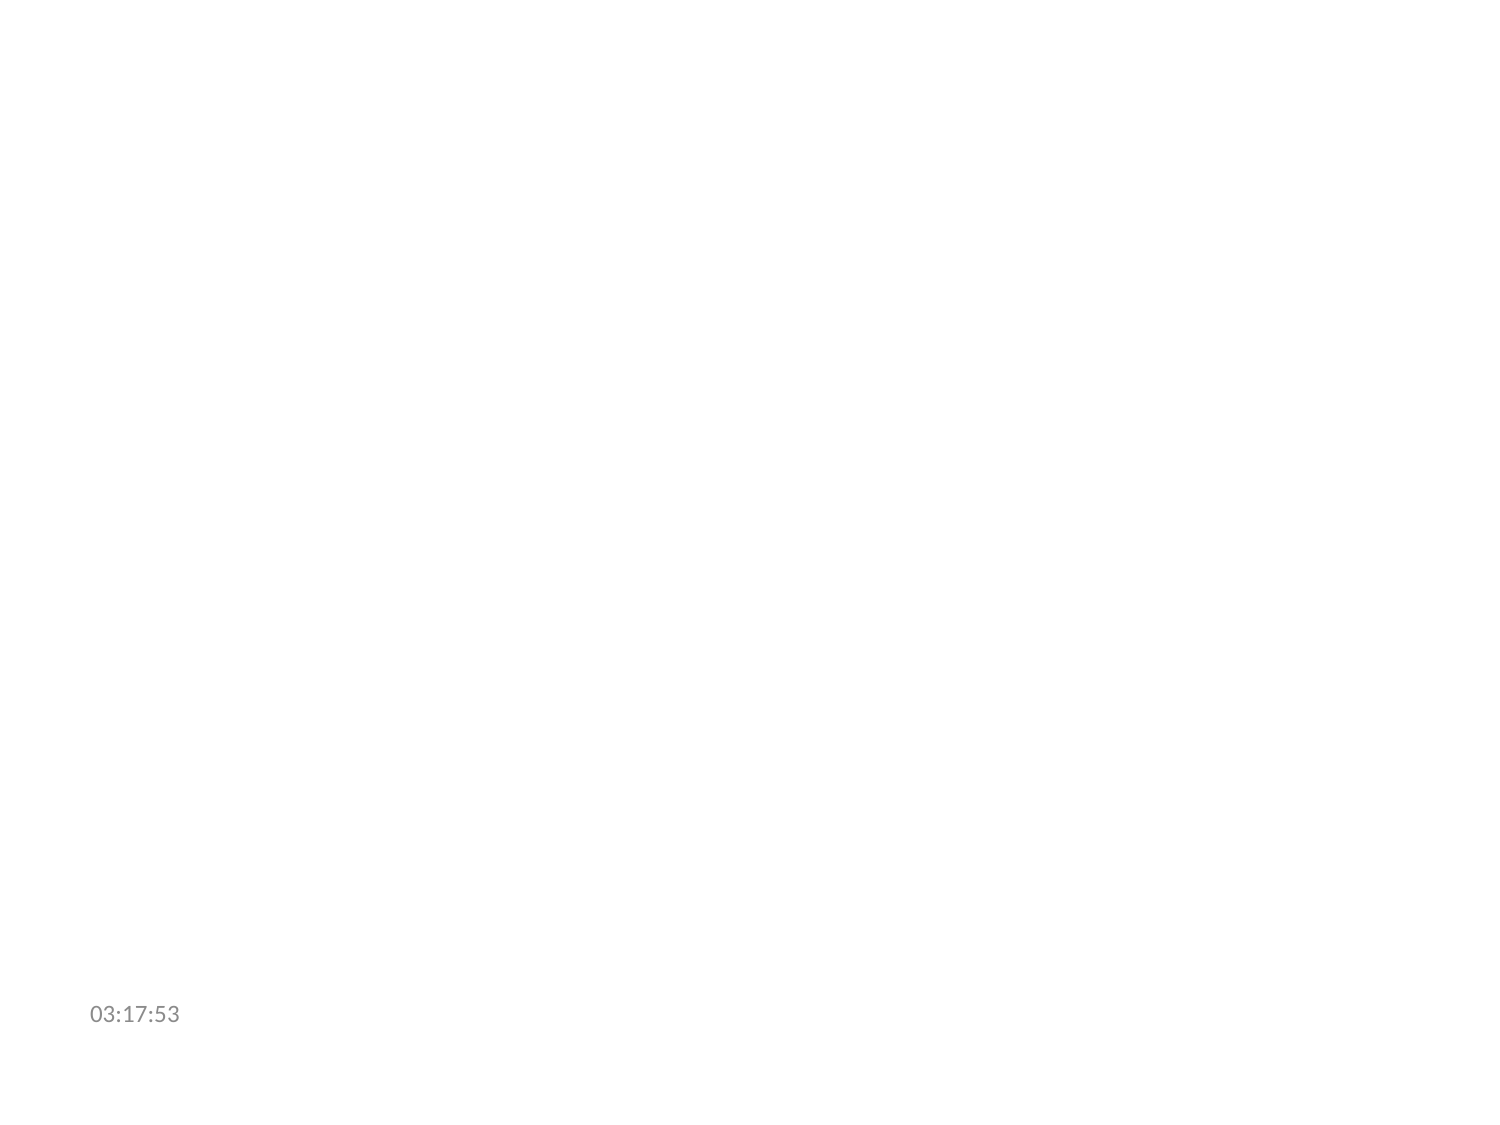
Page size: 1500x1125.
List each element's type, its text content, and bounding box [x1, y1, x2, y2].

text_box 15:35:09 [75, 982, 425, 1043]
